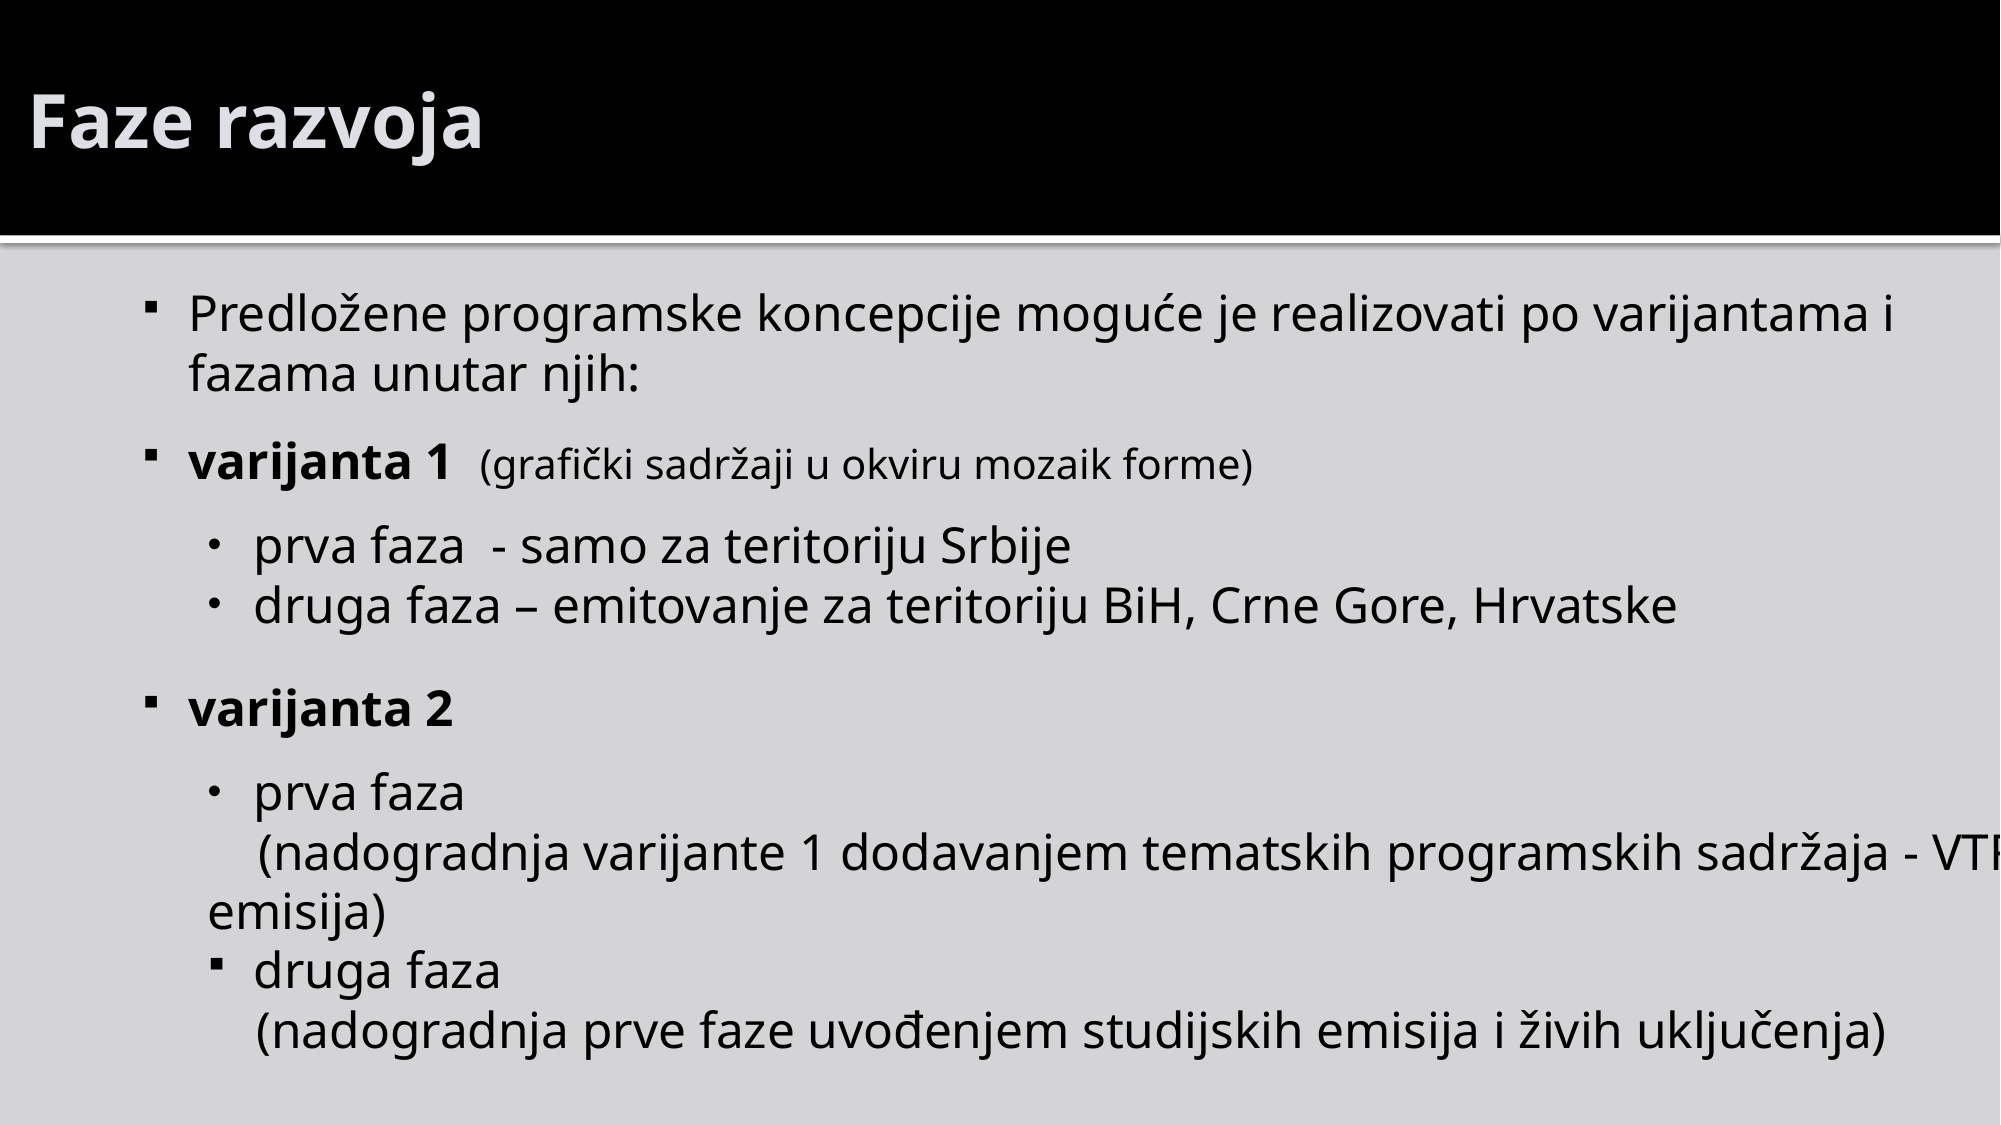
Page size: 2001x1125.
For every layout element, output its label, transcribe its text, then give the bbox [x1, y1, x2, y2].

text_box Faze razvoja [12, 12, 1650, 225]
list Predložene programske koncepcije moguće je realizovati po varijantama i fazama unutar njih: varijanta 1 (grafički sadržaji u okviru mozaik forme) prva faza - samo za teritoriju Srbije druga faza – emitovanje za teritoriju BiH, Crne Gore, Hrvatske varijanta 2 prva faza (nadogradnja varijante 1 dodavanjem tematskih programskih sadržaja - VTR emisija) druga faza (nadogradnja prve faze uvođenjem studijskih emisija i živih uključenja) [0, 237, 2000, 1125]
